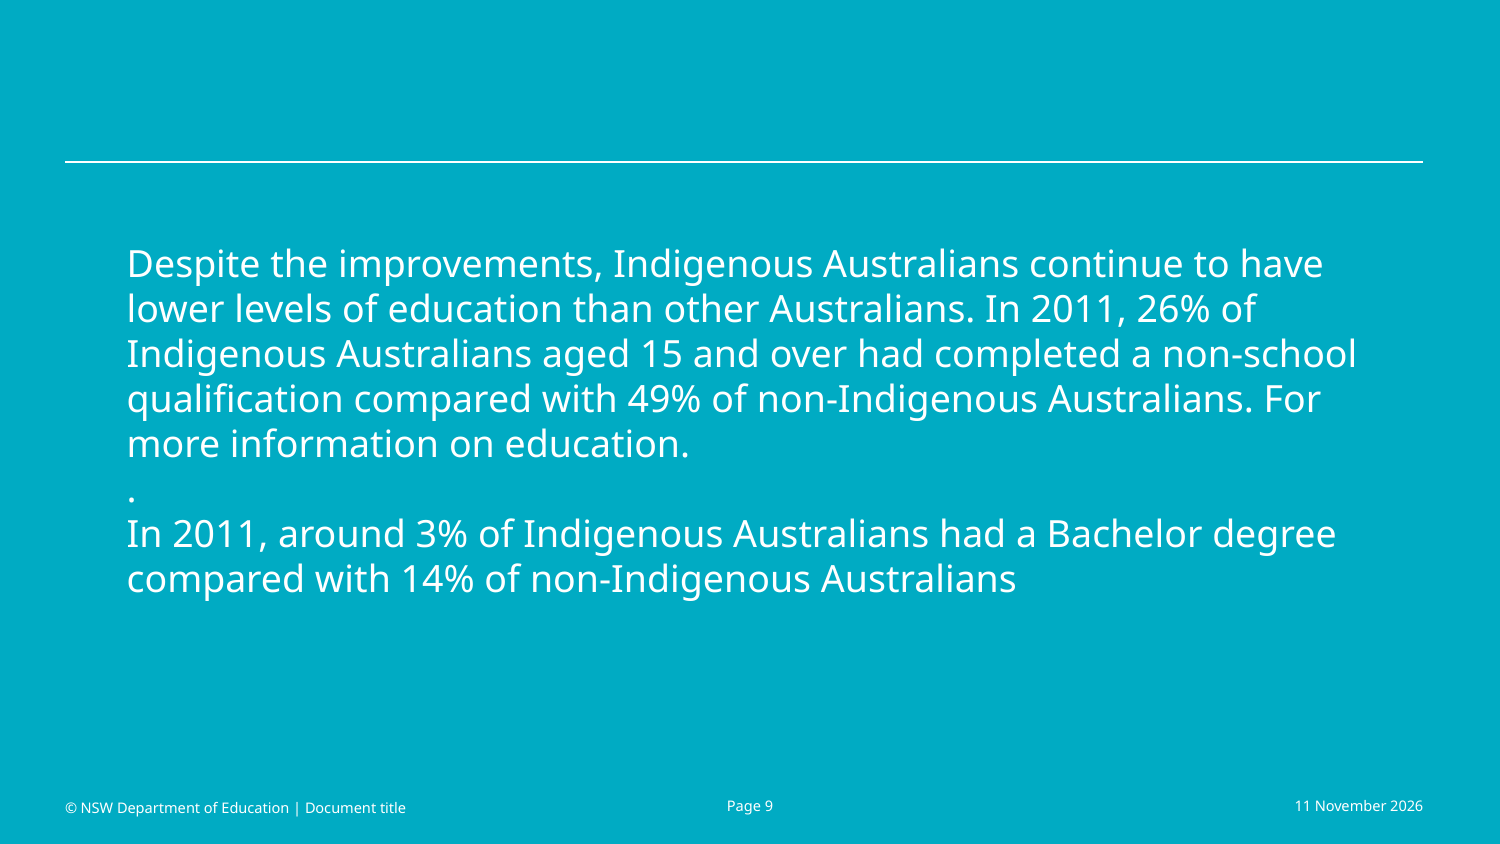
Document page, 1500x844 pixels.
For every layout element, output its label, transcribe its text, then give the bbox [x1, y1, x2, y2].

footer © NSW Department of Education | Document title [64, 779, 514, 824]
text_box Despite the improvements, Indigenous Australians continue to have lower levels of education than other Australians. In 2011, 26% of Indigenous Australians aged 15 and over had completed a non-school qualification compared with 49% of non-Indigenous Australians. For more information on education. . In 2011, around 3% of Indigenous Australians had a Bachelor degree compared with 14% of non-Indigenous Australians [111, 232, 1400, 608]
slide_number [1151, 779, 1424, 824]
slide_number Page 9 [575, 779, 925, 824]
